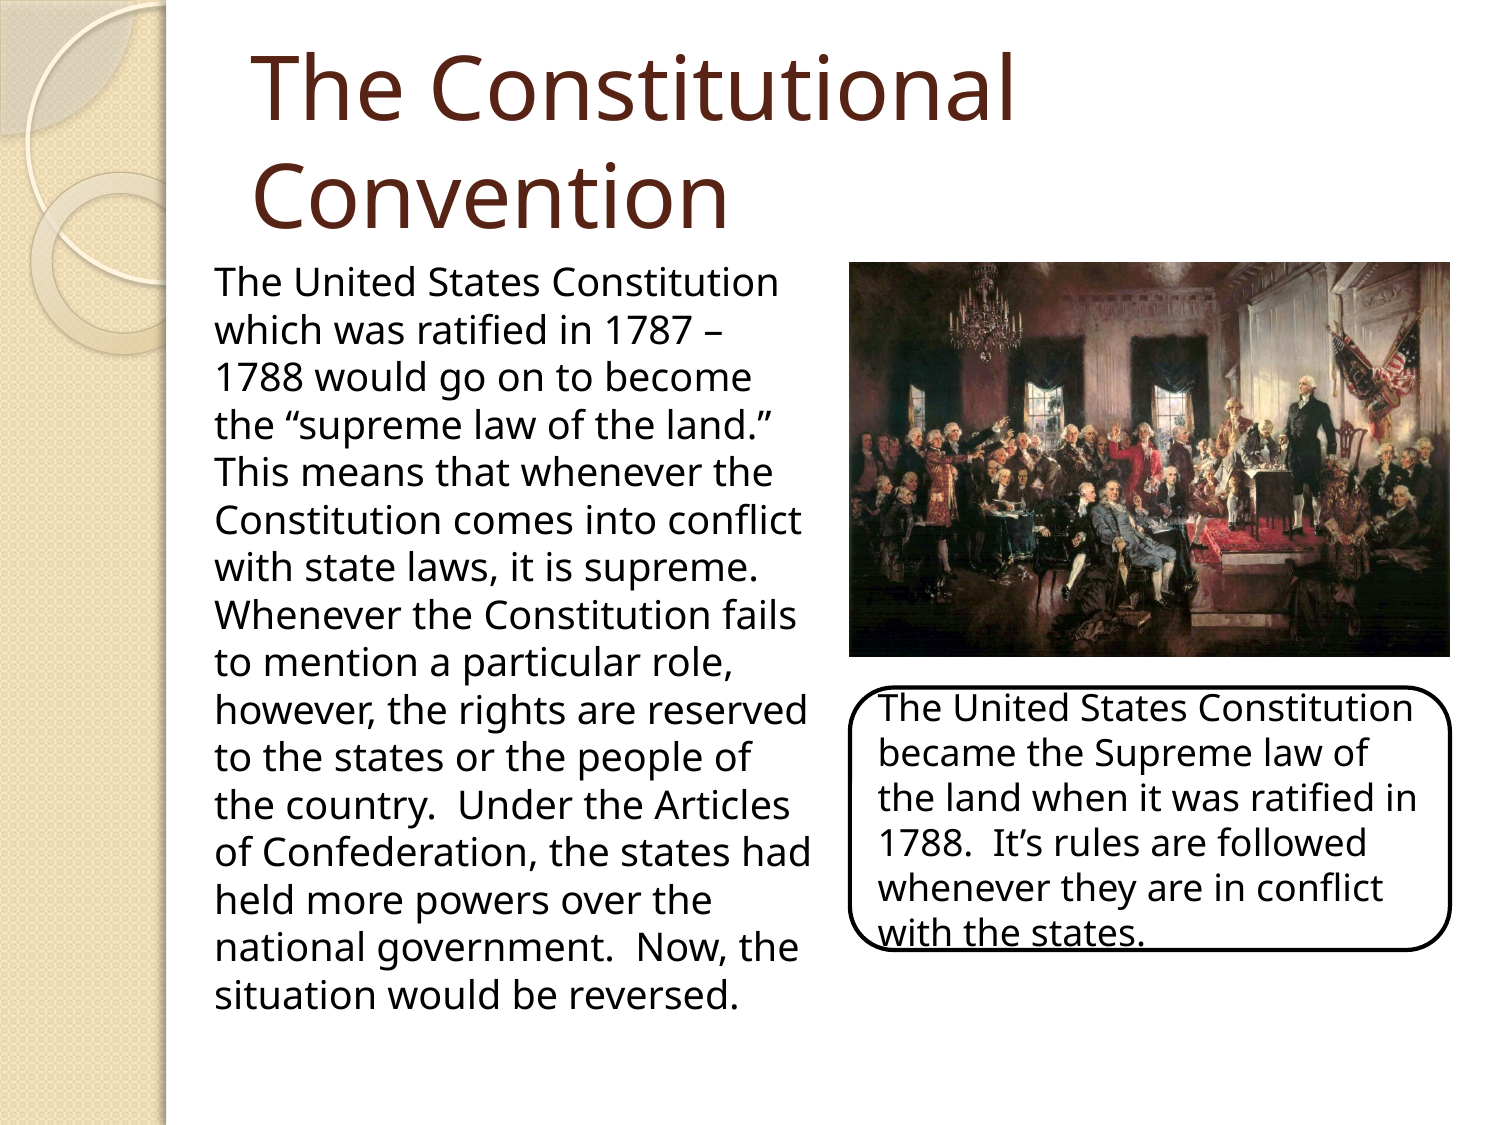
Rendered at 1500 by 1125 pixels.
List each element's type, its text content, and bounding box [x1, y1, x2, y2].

list The United States Constitution which was ratified in 1787 – 1788 would go on to become the “supreme law of the land.” This means that whenever the Constitution comes into conflict with state laws, it is supreme. Whenever the Constitution fails to mention a particular role, however, the rights are reserved to the states or the people of the country. Under the Articles of Confederation, the states had held more powers over the national government. Now, the situation would be reversed. [187, 249, 836, 1075]
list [849, 262, 1451, 657]
text_box The United States Constitution became the Supreme law of the land when it was ratified in 1788. It’s rules are followed whenever they are in conflict with the states. [847, 685, 1453, 953]
title The Constitutional Convention [235, 45, 1466, 233]
